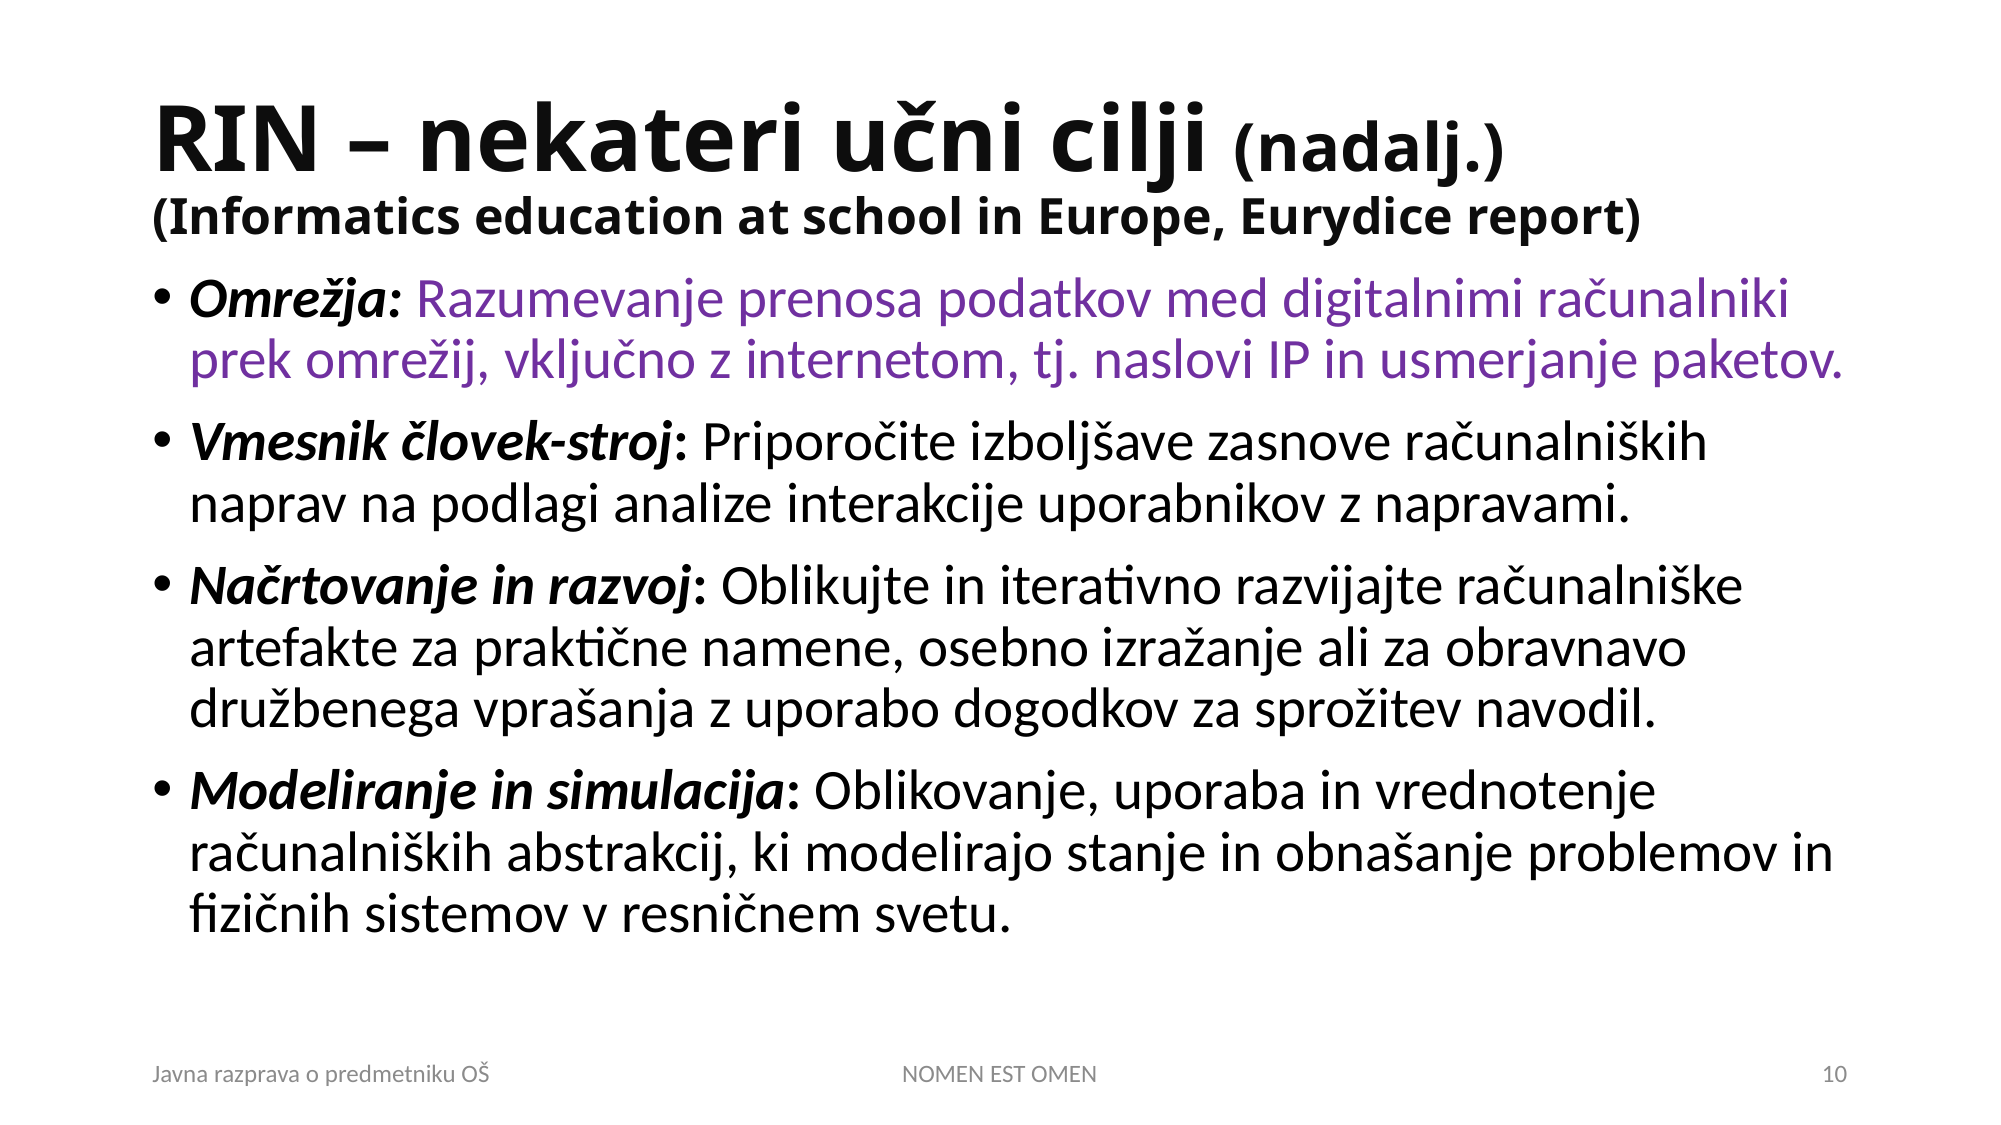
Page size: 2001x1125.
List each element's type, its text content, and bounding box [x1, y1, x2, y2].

slide_number Javna razprava o predmetniku OŠ [137, 1042, 588, 1103]
list Omrežja: Razumevanje prenosa podatkov med digitalnimi računalniki prek omrežij, vključno z internetom, tj. naslovi IP in usmerjanje paketov. Vmesnik človek-stroj: Priporočite izboljšave zasnove računalniških naprav na podlagi analize interakcije uporabnikov z napravami. Načrtovanje in razvoj: Oblikujte in iterativno razvijajte računalniške artefakte za praktične namene, osebno izražanje ali za obravnavo družbenega vprašanja z uporabo dogodkov za sprožitev navodil. Modeliranje in simulacija: Oblikovanje, uporaba in vrednotenje računalniških abstrakcij, ki modelirajo stanje in obnašanje problemov in fizičnih sistemov v resničnem svetu. [137, 260, 1863, 1014]
footer NOMEN EST OMEN [662, 1042, 1338, 1103]
title RIN – nekateri učni cilji (nadalj.) (Informatics education at school in Europe, Eurydice report) [137, 59, 1863, 260]
slide_number 10 [1412, 1042, 1863, 1103]
